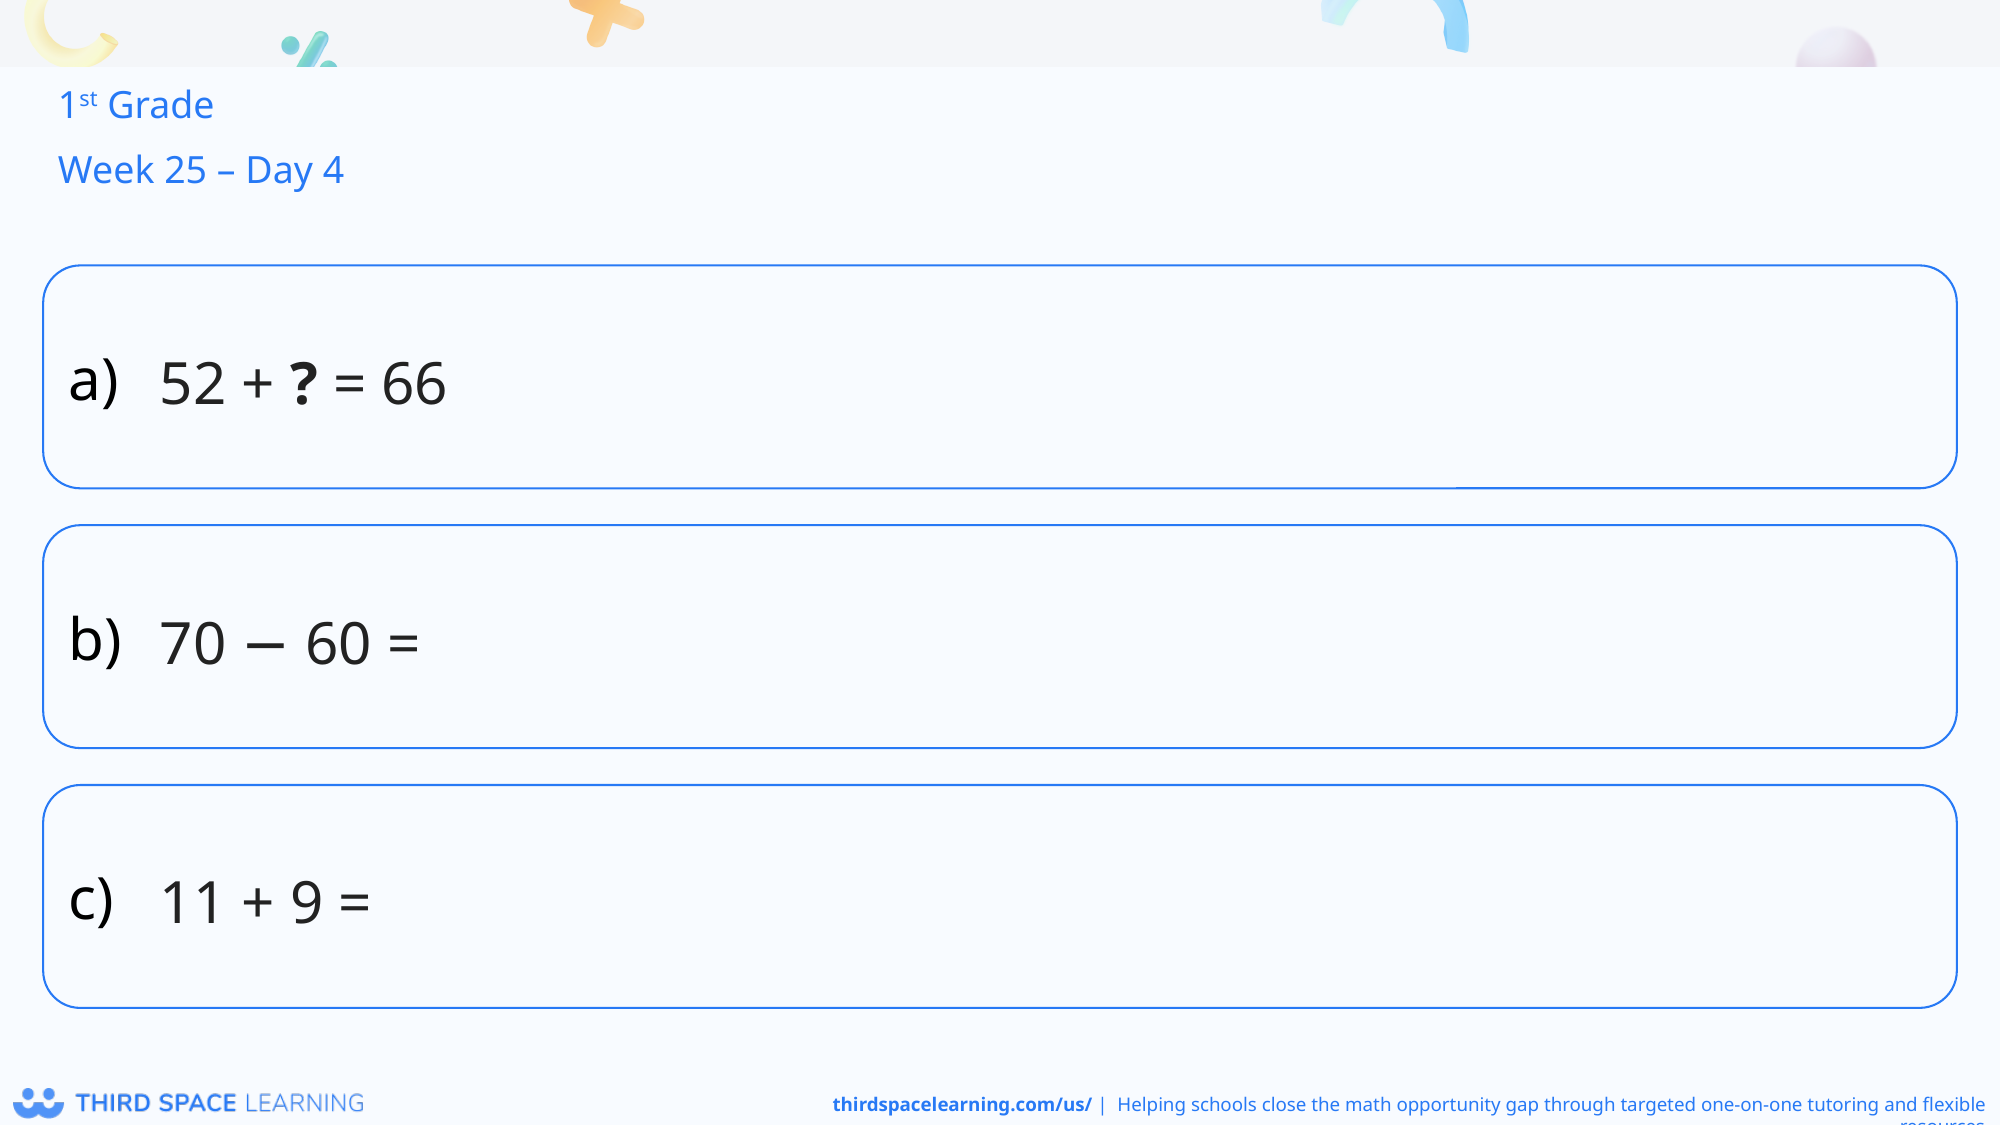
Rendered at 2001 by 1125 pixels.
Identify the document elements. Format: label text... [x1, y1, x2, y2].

picture [0, 0, 2000, 67]
list 70 − 60 = [144, 548, 1922, 734]
list 52 + ? = 66 [144, 288, 1922, 474]
picture [13, 1088, 365, 1119]
text_box 1st Grade Week 25 – Day 4 [43, 73, 509, 212]
list 11 + 9 = [144, 807, 1922, 994]
